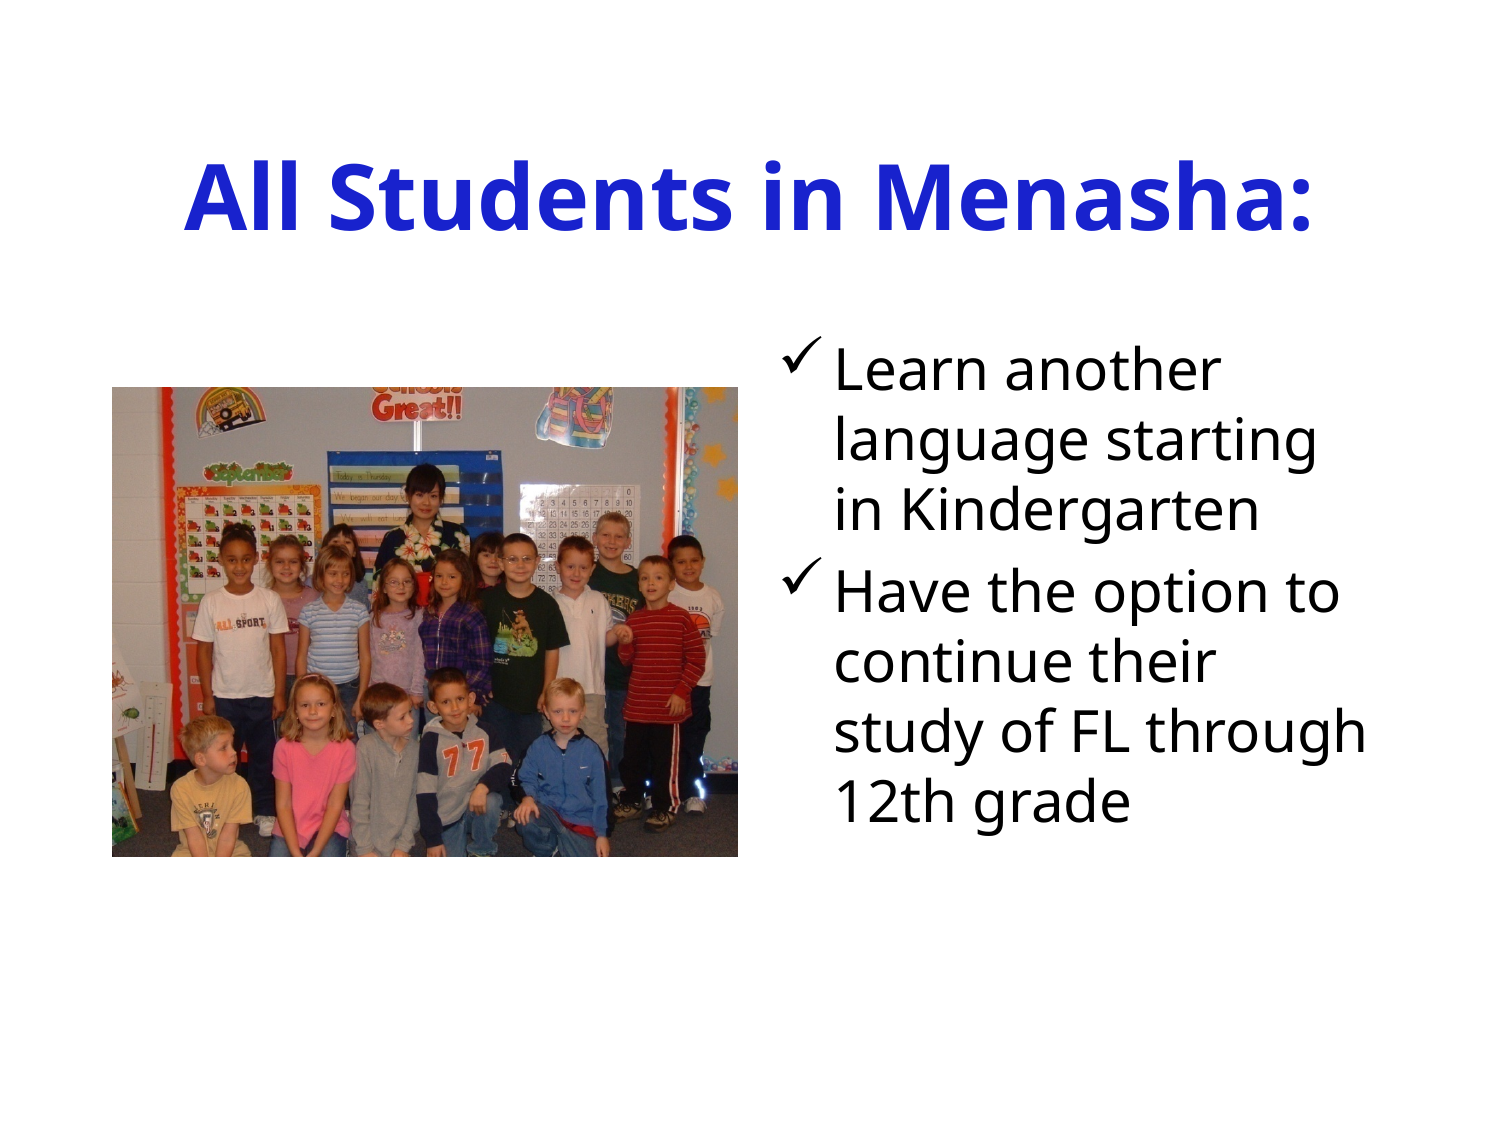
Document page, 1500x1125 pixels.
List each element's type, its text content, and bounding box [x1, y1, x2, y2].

list Learn another language starting in Kindergarten Have the option to continue their study of FL through 12th grade [762, 324, 1388, 1001]
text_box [112, 387, 738, 857]
title All Students in Menasha: [112, 99, 1388, 288]
